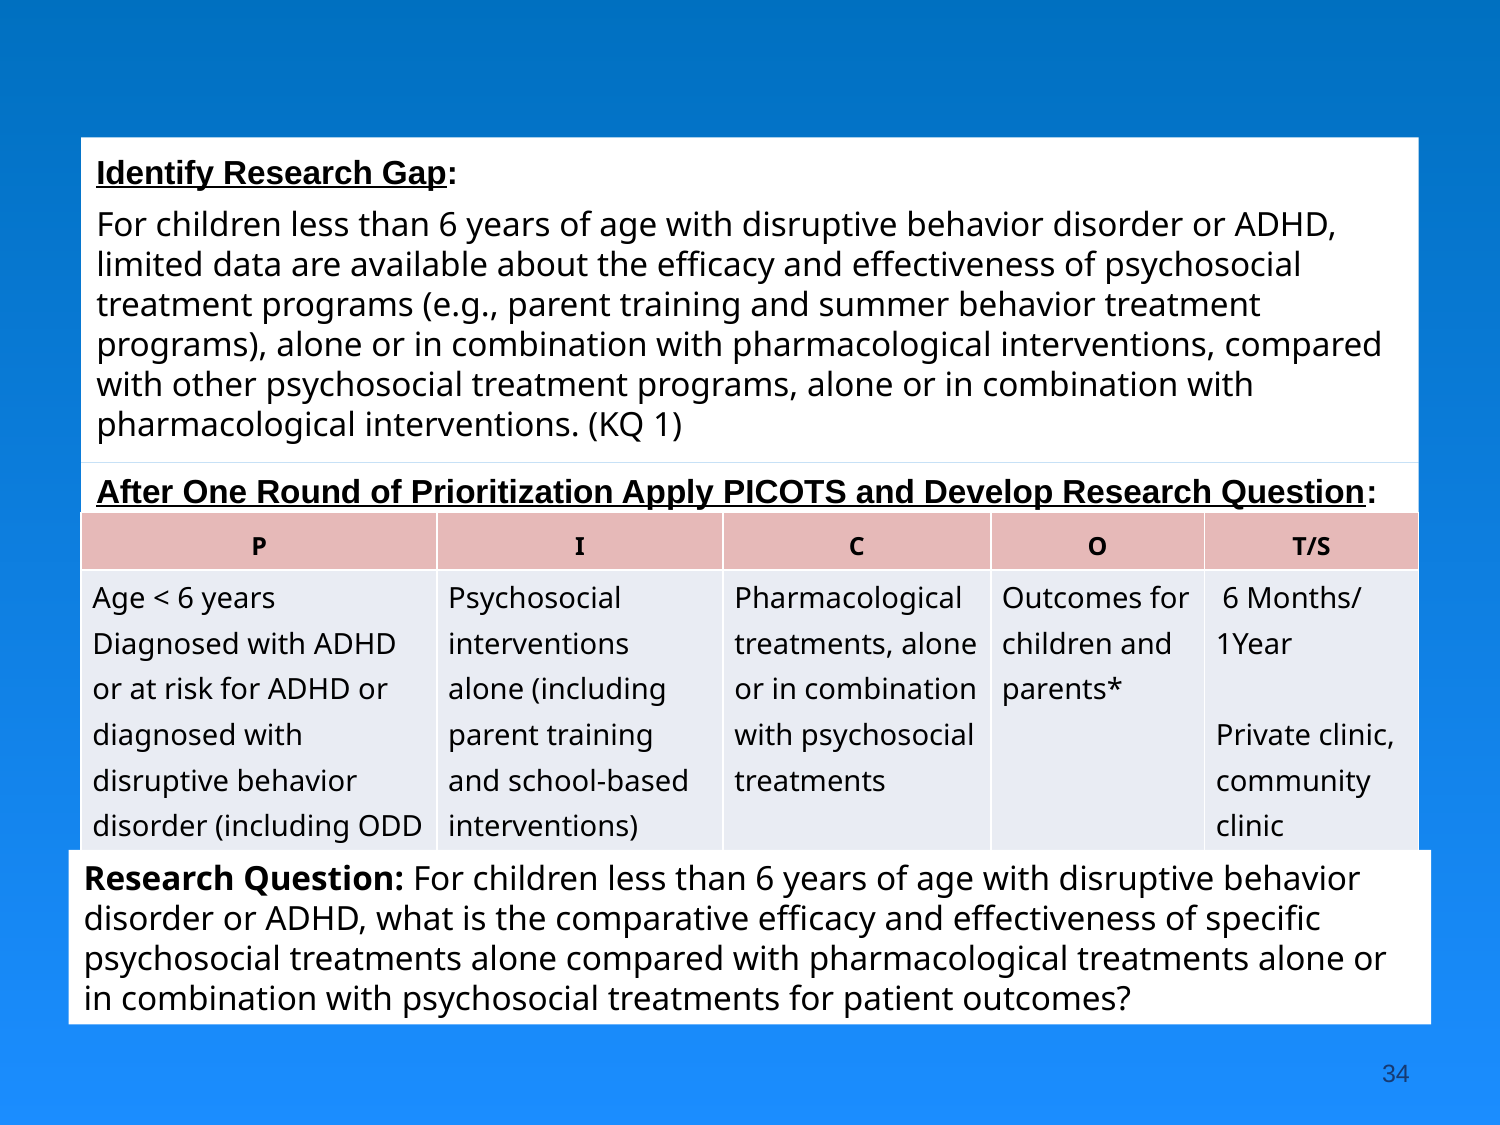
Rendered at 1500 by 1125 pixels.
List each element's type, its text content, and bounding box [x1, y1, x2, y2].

slide_number 34 [1074, 1042, 1425, 1103]
table_cell Age < 6 years Diagnosed with ADHD or at risk for ADHD or diagnosed with disruptive behavior disorder (including ODD and CD by DSM) [82, 571, 436, 849]
table_cell Psychosocial interventions alone (including parent training and school-based interventions) [438, 571, 722, 849]
table_header P [82, 513, 436, 569]
table_cell Pharmacological treatments, alone or in combination with psychosocial treatments [724, 571, 990, 849]
table_cell Outcomes for children and parents* [992, 571, 1204, 849]
table_header T/S [1205, 513, 1418, 569]
table_header O [992, 513, 1204, 569]
table_header C [724, 513, 990, 569]
text_box Identify Research Gap: For children less than 6 years of age with disruptive behavior disorder or ADHD, limited data are available about the efficacy and effectiveness of psychosocial treatment programs (e.g., parent training and summer behavior treatment programs), alone or in combination with pharmacological interventions, compared with other psychosocial treatment programs, alone or in combination with pharmacological interventions. (KQ 1) [81, 137, 1419, 462]
table_header I [438, 513, 722, 569]
text_box After One Round of Prioritization Apply PICOTS and Develop Research Question: [81, 462, 1419, 512]
text_box Research Question: For children less than 6 years of age with disruptive behavior disorder or ADHD, what is the comparative efficacy and effectiveness of specific psychosocial treatments alone compared with pharmacological treatments alone or in combination with psychosocial treatments for patient outcomes? [68, 849, 1432, 1025]
table_cell 6 Months/ 1Year Private clinic, community clinic [1205, 571, 1418, 849]
